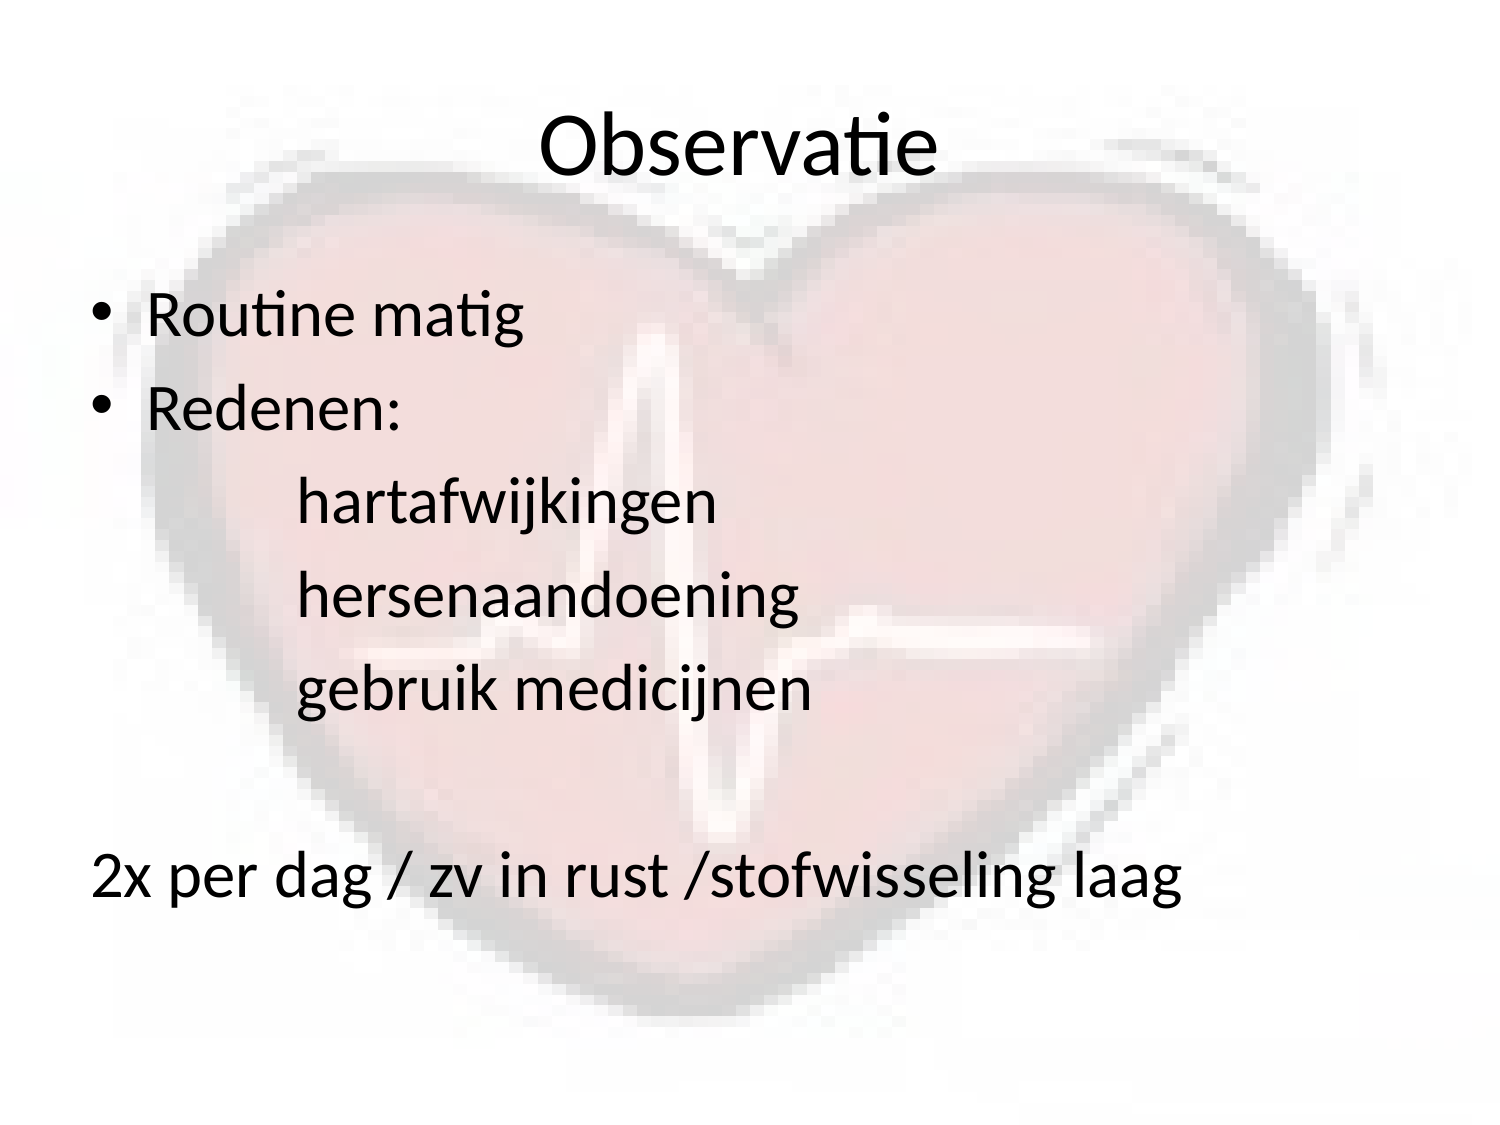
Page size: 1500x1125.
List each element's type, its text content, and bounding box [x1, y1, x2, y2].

list Routine matig Redenen: hartafwijkingen hersenaandoening gebruik medicijnen 2x per dag / zv in rust /stofwisseling laag [75, 262, 1425, 1005]
title Observatie [75, 45, 1425, 233]
